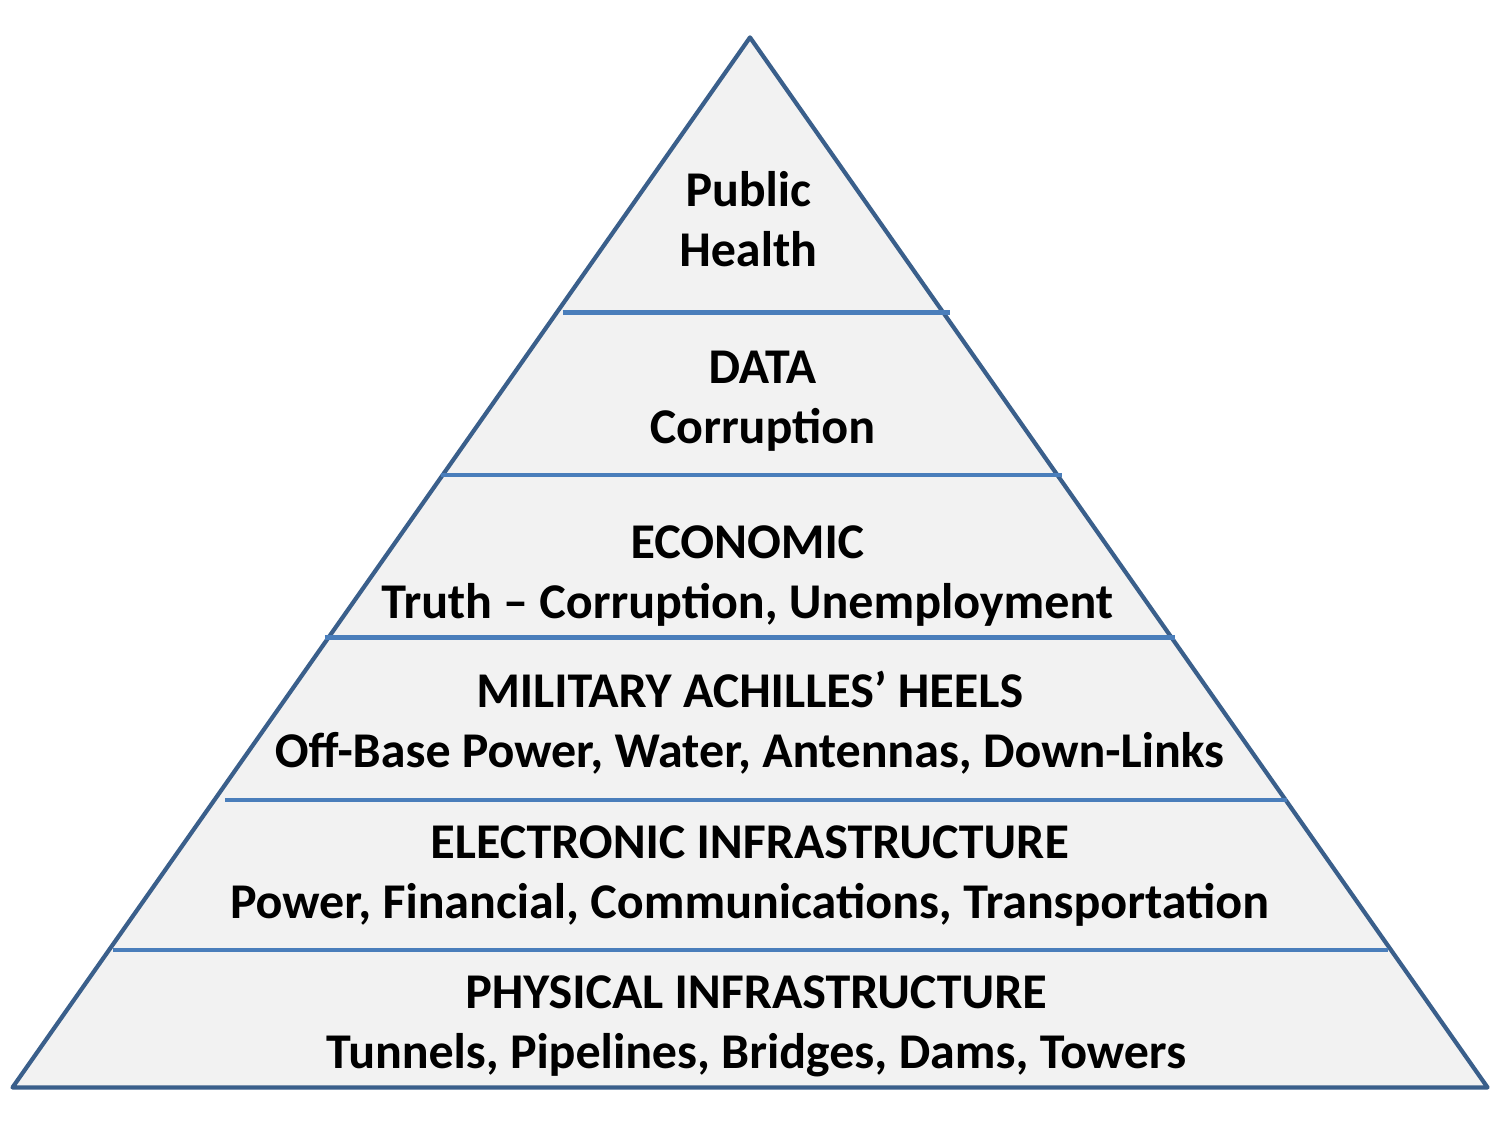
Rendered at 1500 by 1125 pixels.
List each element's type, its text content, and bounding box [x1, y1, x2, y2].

text_box MILITARY ACHILLES’ HEELS Off-Base Power, Water, Antennas, Down-Links [0, 649, 1500, 785]
text_box [211, 785, 1289, 801]
text_box DATA Corruption [537, 326, 988, 461]
text_box [544, 166, 956, 326]
text_box ECONOMIC Truth – Corruption, Unemployment [366, 501, 1129, 636]
text_box [421, 475, 1079, 501]
text_box [327, 580, 366, 635]
text_box ELECTRONIC INFRASTRUCTURE Power, Financial, Communications, Transportation [0, 801, 1500, 936]
text_box [1129, 573, 1173, 635]
text_box [317, 638, 1183, 649]
text_box [669, 35, 831, 148]
text_box [441, 337, 1059, 473]
text_box PHYSICAL INFRASTRUCTURE Tunnels, Pipelines, Bridges, Dams, Towers [56, 951, 1457, 1086]
text_box [105, 936, 1395, 951]
text_box Public Health [654, 148, 843, 284]
text_box [10, 1021, 1490, 1090]
